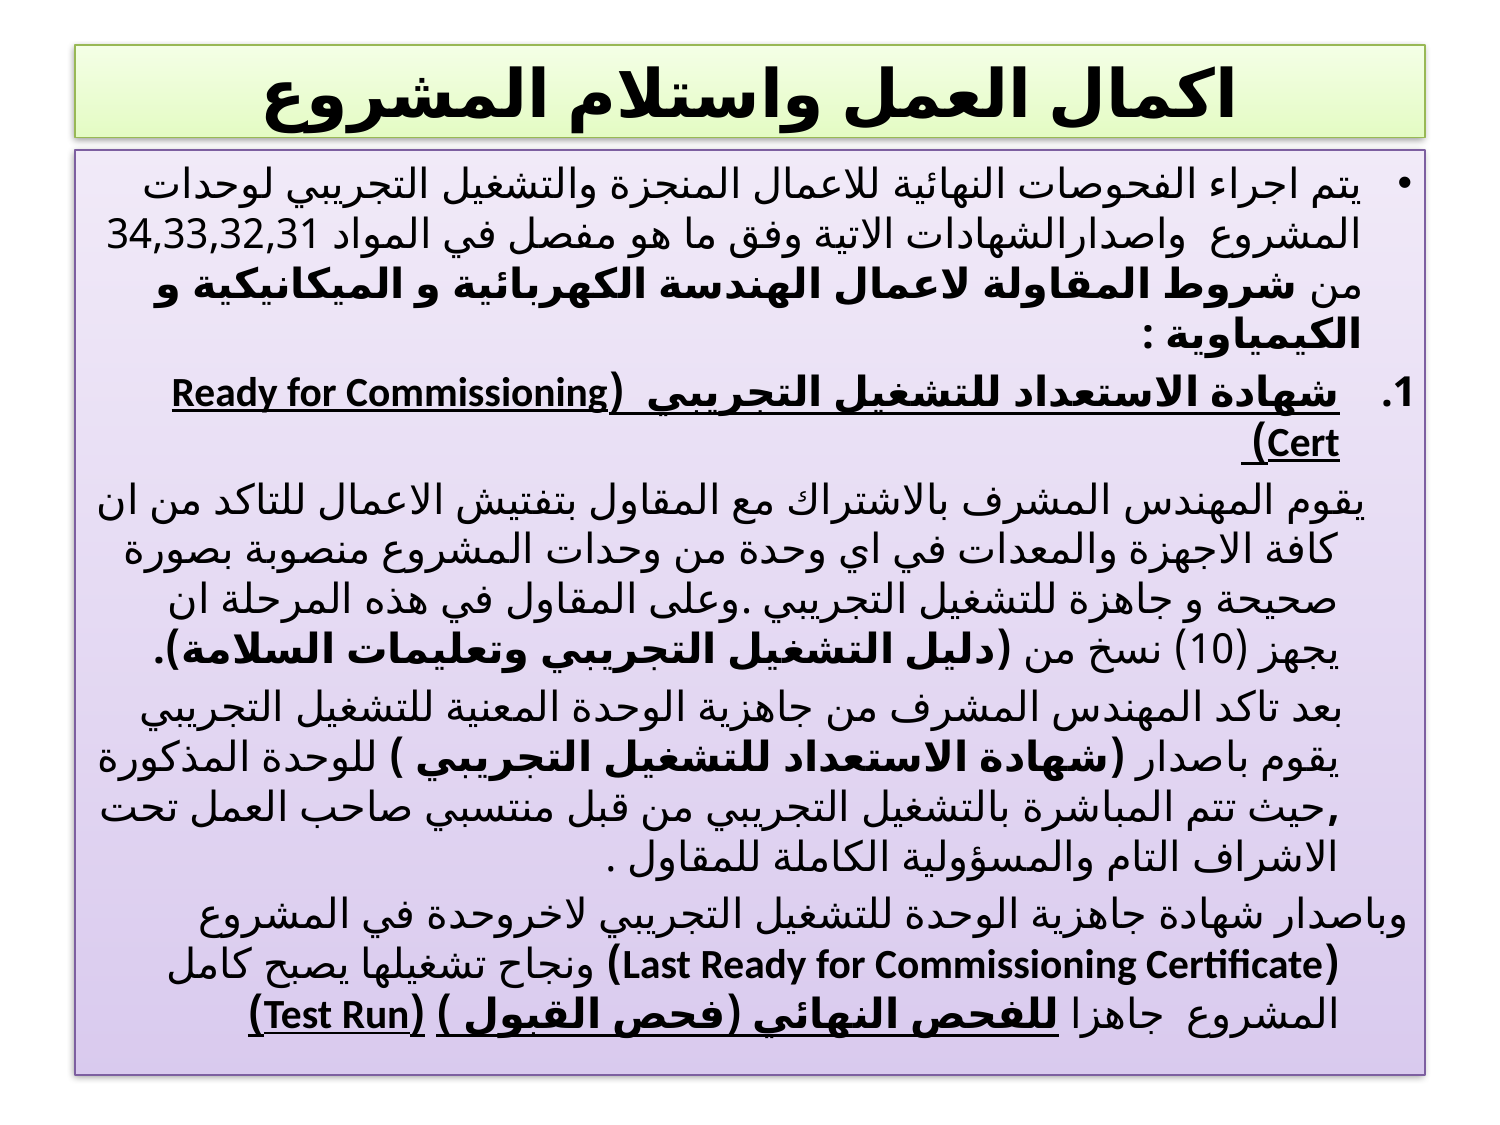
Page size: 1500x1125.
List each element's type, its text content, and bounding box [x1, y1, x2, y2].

list يتم اجراء الفحوصات النهائية للاعمال المنجزة والتشغيل التجريبي لوحدات المشروع واصدارالشهادات الاتية وفق ما هو مفصل في المواد 34,33,32,31 من شروط المقاولة لاعمال الهندسة الكهربائية و الميكانيكية و الكيمياوية : شهادة الاستعداد للتشغيل التجريبي (Ready for Commissioning Cert) يقوم المهندس المشرف بالاشتراك مع المقاول بتفتيش الاعمال للتاكد من ان كافة الاجهزة والمعدات في اي وحدة من وحدات المشروع منصوبة بصورة صحيحة و جاهزة للتشغيل التجريبي .وعلى المقاول في هذه المرحلة ان يجهز (10) نسخ من (دليل التشغيل التجريبي وتعليمات السلامة). بعد تاكد المهندس المشرف من جاهزية الوحدة المعنية للتشغيل التجريبي يقوم باصدار (شهادة الاستعداد للتشغيل التجريبي ) للوحدة المذكورة ,حيث تتم المباشرة بالتشغيل التجريبي من قبل منتسبي صاحب العمل تحت الاشراف التام والمسؤولية الكاملة للمقاول . وباصدار شهادة جاهزية الوحدة للتشغيل التجريبي لاخروحدة في المشروع (Last Ready for Commissioning Certificate) ونجاح تشغيلها يصبح كامل المشروع جاهزا للفحص النهائي (فحص القبول ) (Test Run) [74, 149, 1426, 1076]
title اكمال العمل واستلام المشروع [74, 44, 1426, 138]
